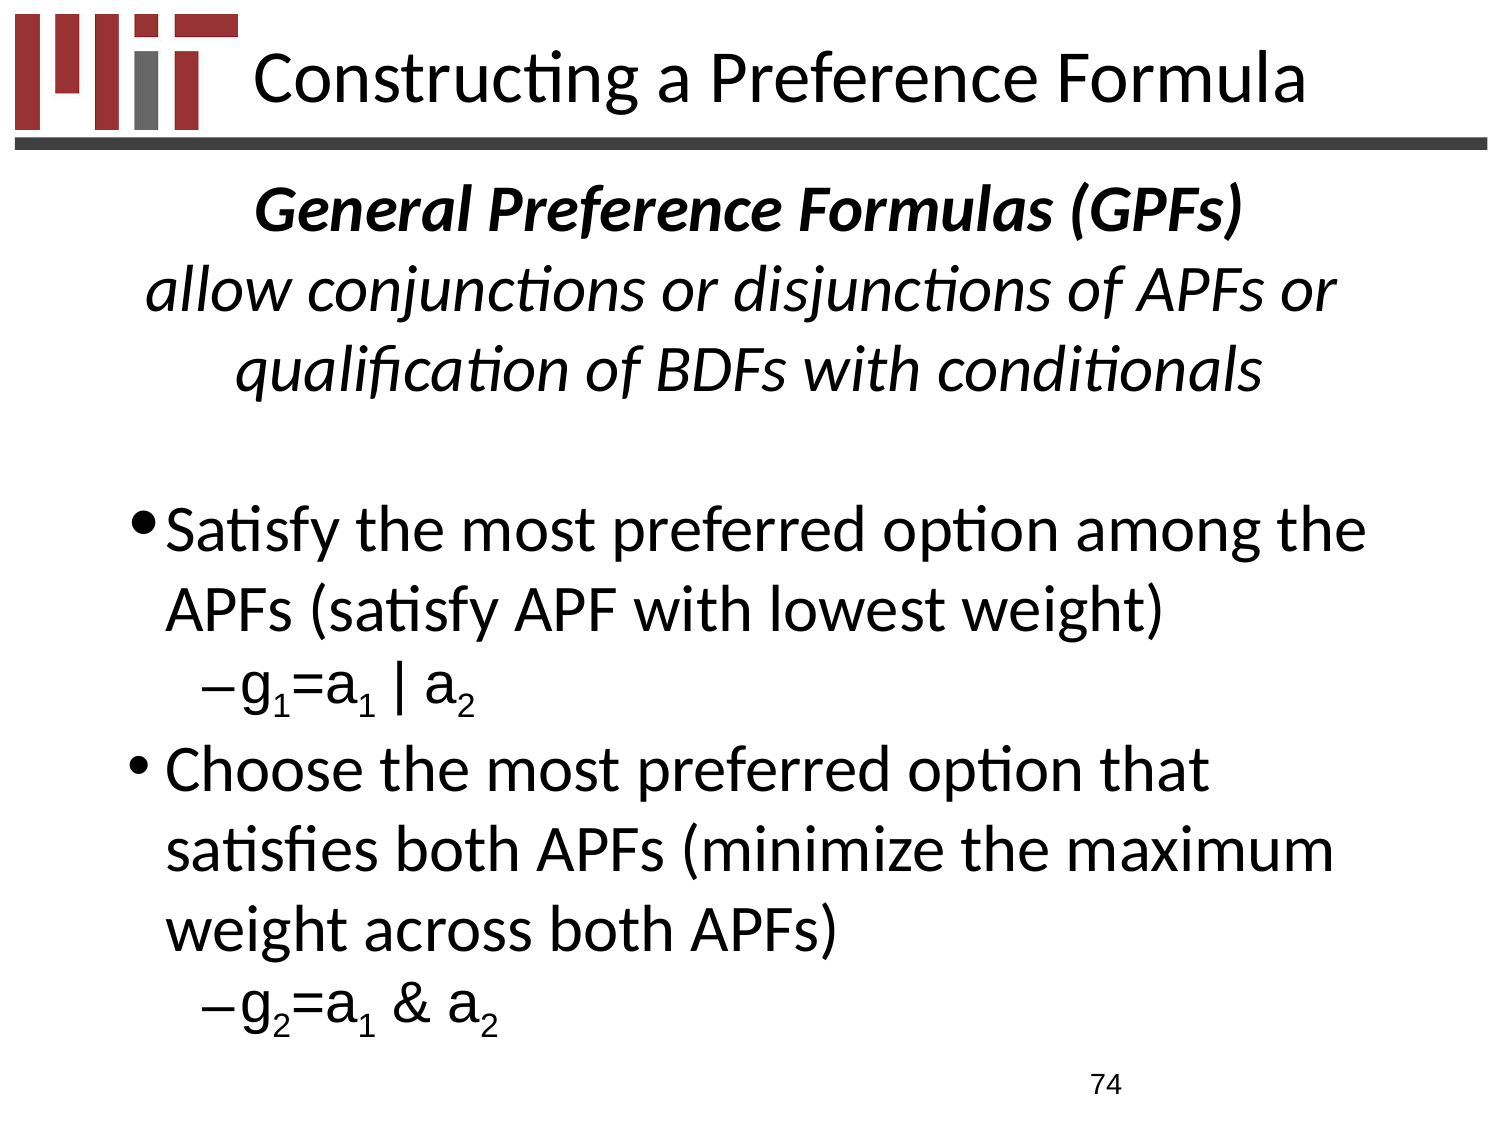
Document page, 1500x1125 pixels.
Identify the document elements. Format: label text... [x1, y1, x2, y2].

slide_number 74 [1074, 1052, 1425, 1113]
picture [15, 14, 238, 130]
list General Preference Formulas (GPFs) allow conjunctions or disjunctions of APFs or qualification of BDFs with conditionals Satisfy the most preferred option among the APFs (satisfy APF with lowest weight) g1=a1 | a2 Choose the most preferred option that satisfies both APFs (minimize the maximum weight across both APFs) g2=a1 & a2 [75, 149, 1425, 1037]
title Constructing a Preference Formula [237, 15, 1325, 130]
